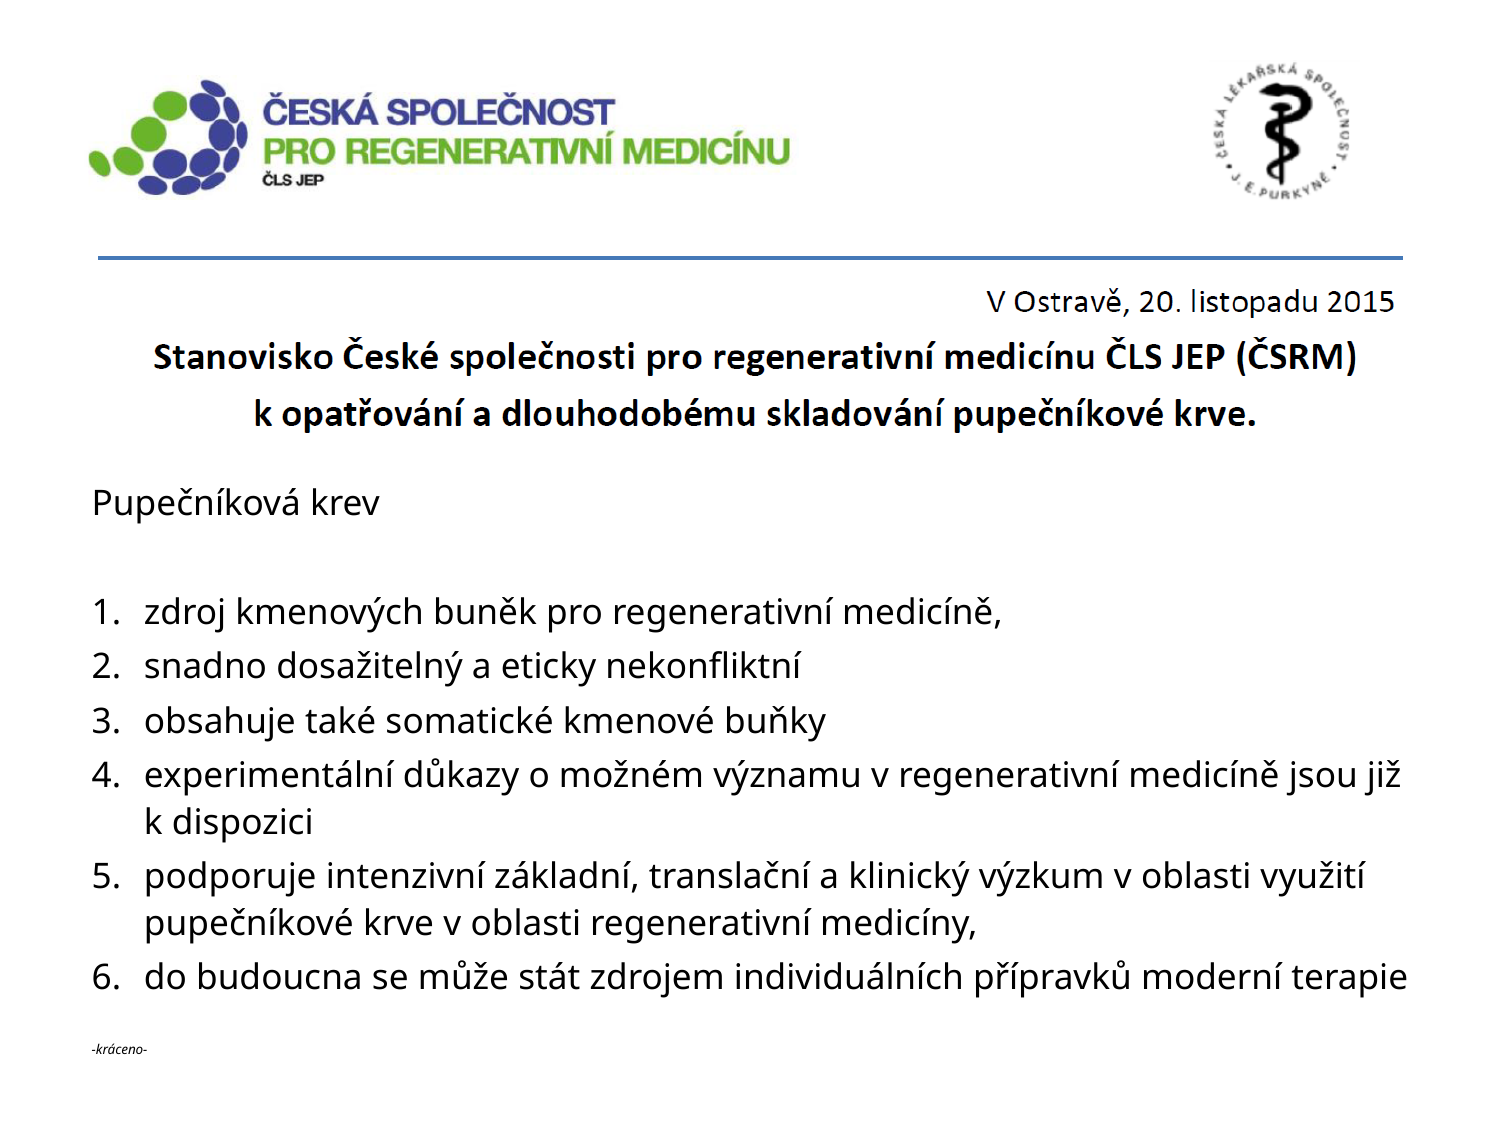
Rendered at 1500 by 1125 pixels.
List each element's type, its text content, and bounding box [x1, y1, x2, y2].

text_box [64, 515, 1415, 1125]
list Pupečníková krev zdroj kmenových buněk pro regenerativní medicíně, snadno dosažitelný a eticky nekonfliktní obsahuje také somatické kmenové buňky experimentální důkazy o možném významu v regenerativní medicíně jsou již k dispozici podporuje intenzivní základní, translační a klinický výzkum v oblasti využití pupečníkové krve v oblasti regenerativní medicíny, do budoucna se může stát zdrojem individuálních přípravků moderní terapie -kráceno- [76, 469, 1427, 1106]
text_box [41, 54, 1438, 462]
